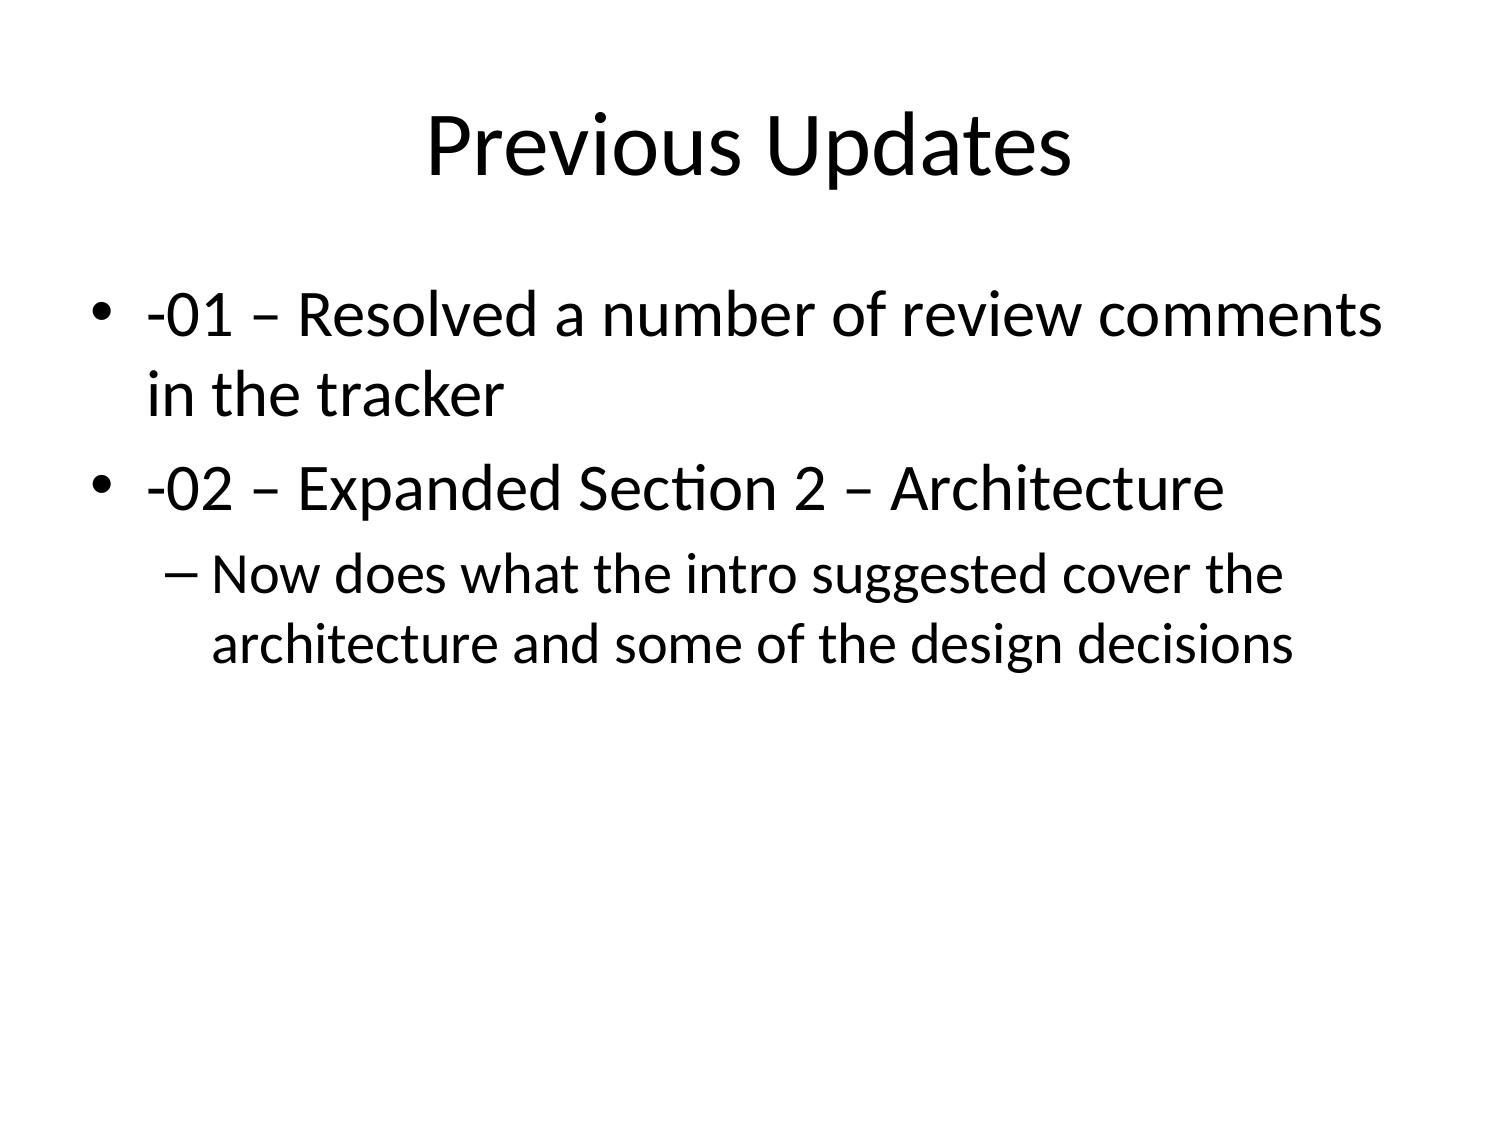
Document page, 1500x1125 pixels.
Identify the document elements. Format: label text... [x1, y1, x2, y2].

title Previous Updates [75, 45, 1425, 233]
list -01 – Resolved a number of review comments in the tracker -02 – Expanded Section 2 – Architecture Now does what the intro suggested cover the architecture and some of the design decisions [75, 262, 1425, 1005]
